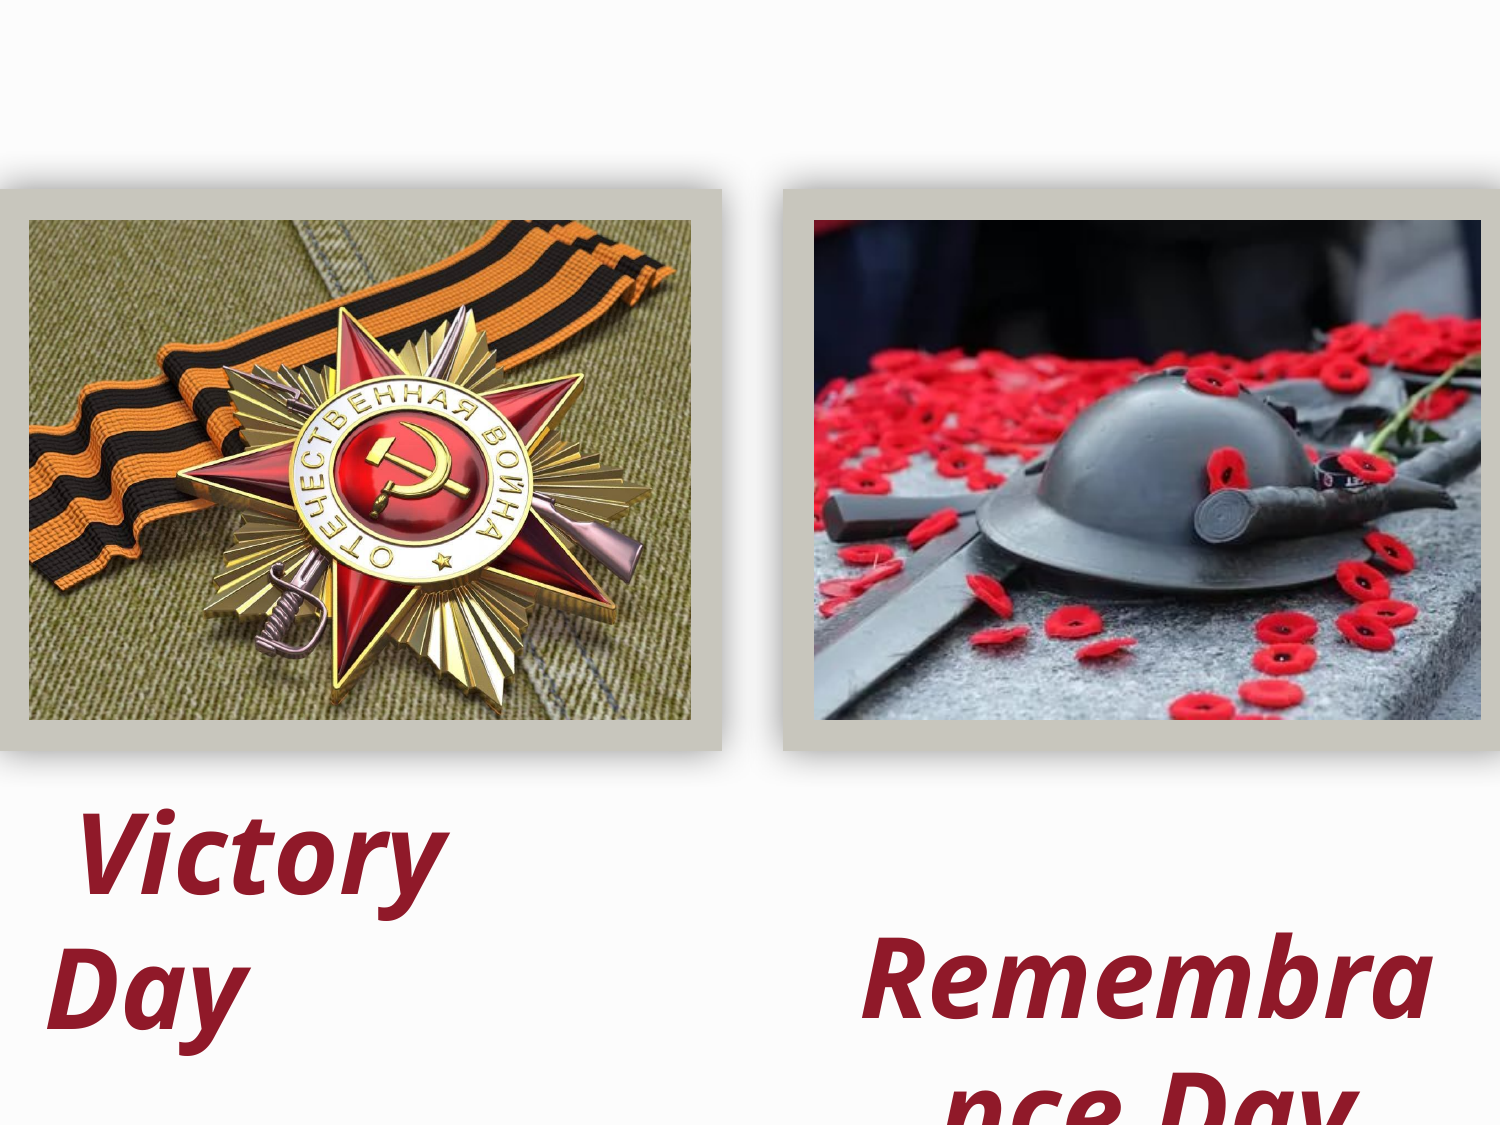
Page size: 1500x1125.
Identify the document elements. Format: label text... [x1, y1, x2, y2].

picture [813, 219, 1482, 721]
text_box Victory Day [29, 778, 644, 1060]
text_box Remembrance Day [840, 778, 1455, 1125]
picture [29, 219, 691, 721]
